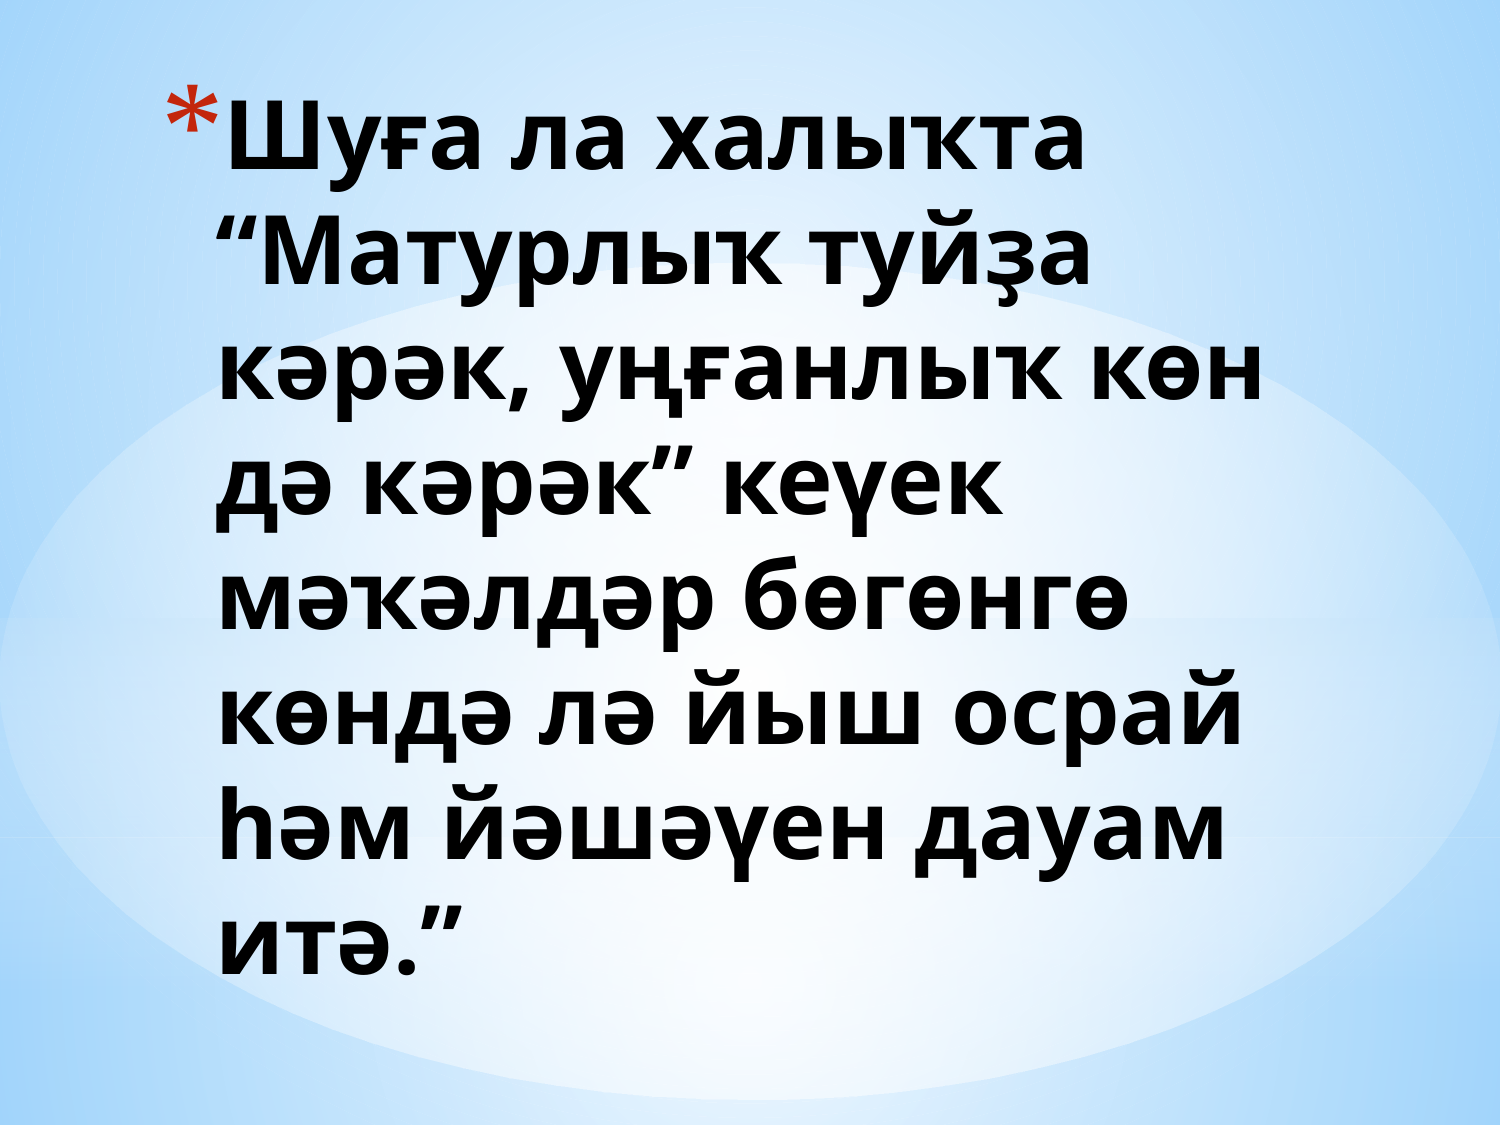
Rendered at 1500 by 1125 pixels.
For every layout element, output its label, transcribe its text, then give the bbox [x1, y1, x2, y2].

title Шуға ла халыҡта “Матурлыҡ туйҙа кәрәк, уңғанлыҡ көн дә кәрәк” кеүек мәҡәлдәр бөгөнгө көндә лә йыш осрай һәм йәшәүен дауам итә.” [147, 66, 1363, 988]
